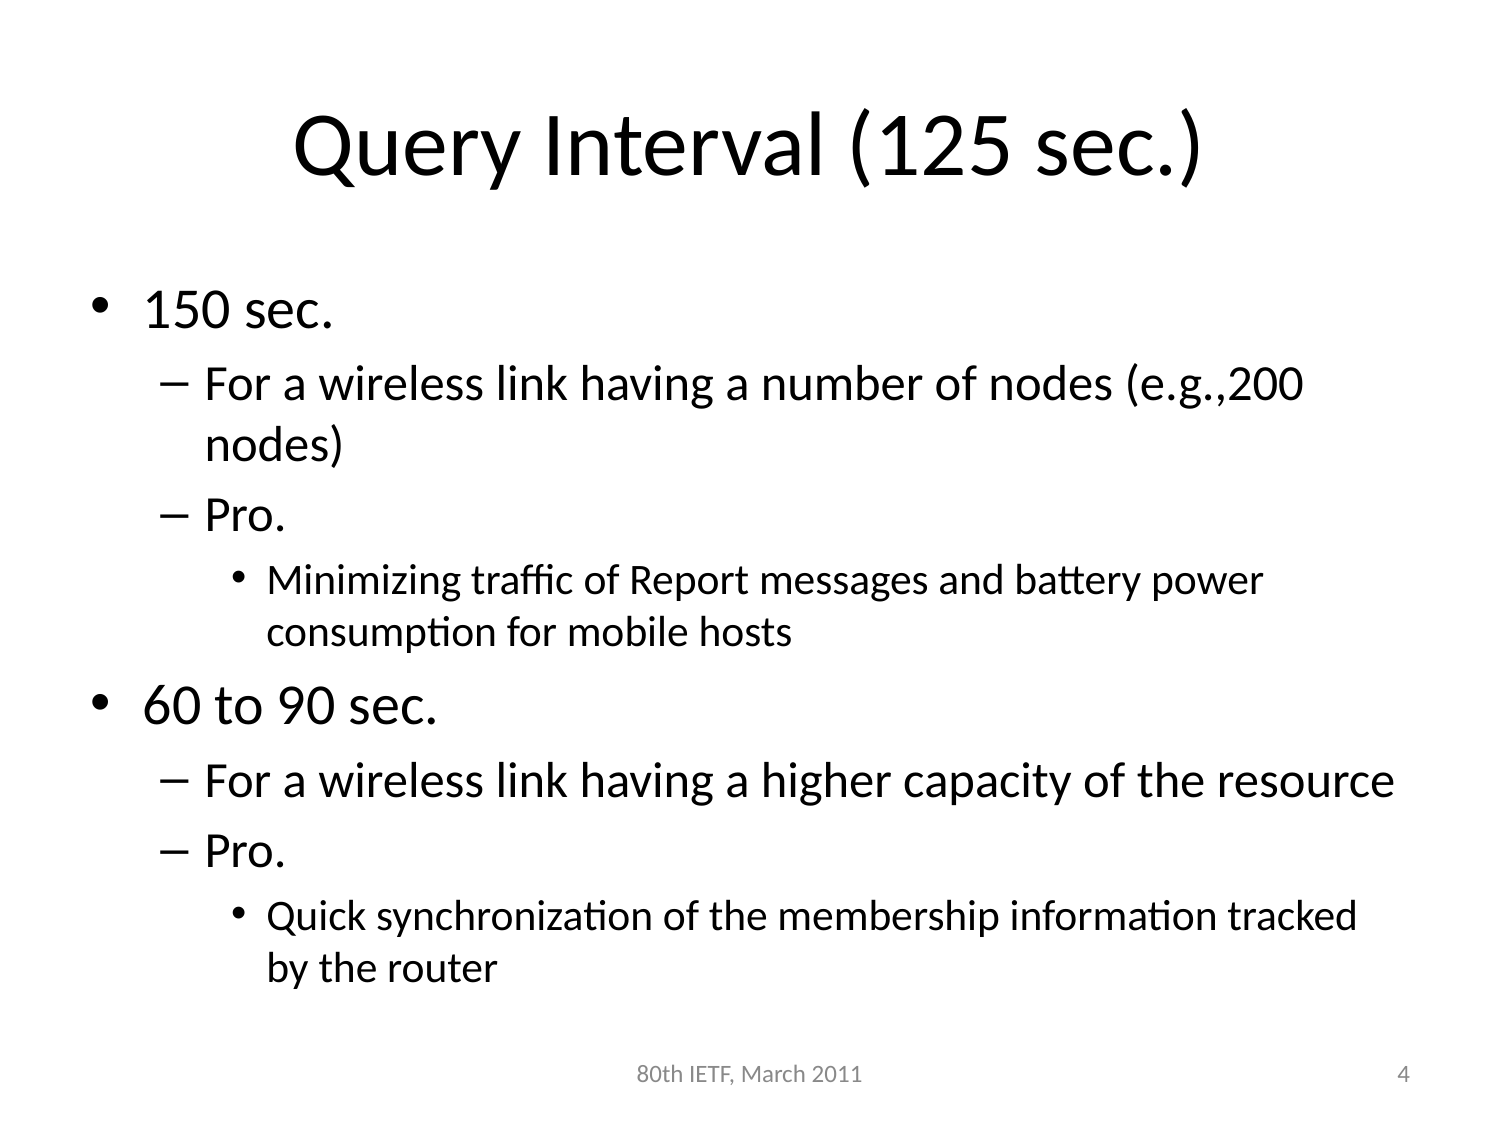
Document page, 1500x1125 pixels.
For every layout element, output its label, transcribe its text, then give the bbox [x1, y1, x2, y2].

slide_number 4 [1074, 1042, 1425, 1103]
footer 80th IETF, March 2011 [512, 1042, 988, 1103]
title Query Interval (125 sec.) [74, 44, 1426, 233]
list 150 sec. For a wireless link having a number of nodes (e.g.,200 nodes) Pro. Minimizing traffic of Report messages and battery power consumption for mobile hosts 60 to 90 sec. For a wireless link having a higher capacity of the resource Pro. Quick synchronization of the membership information tracked by the router [74, 262, 1426, 1043]
